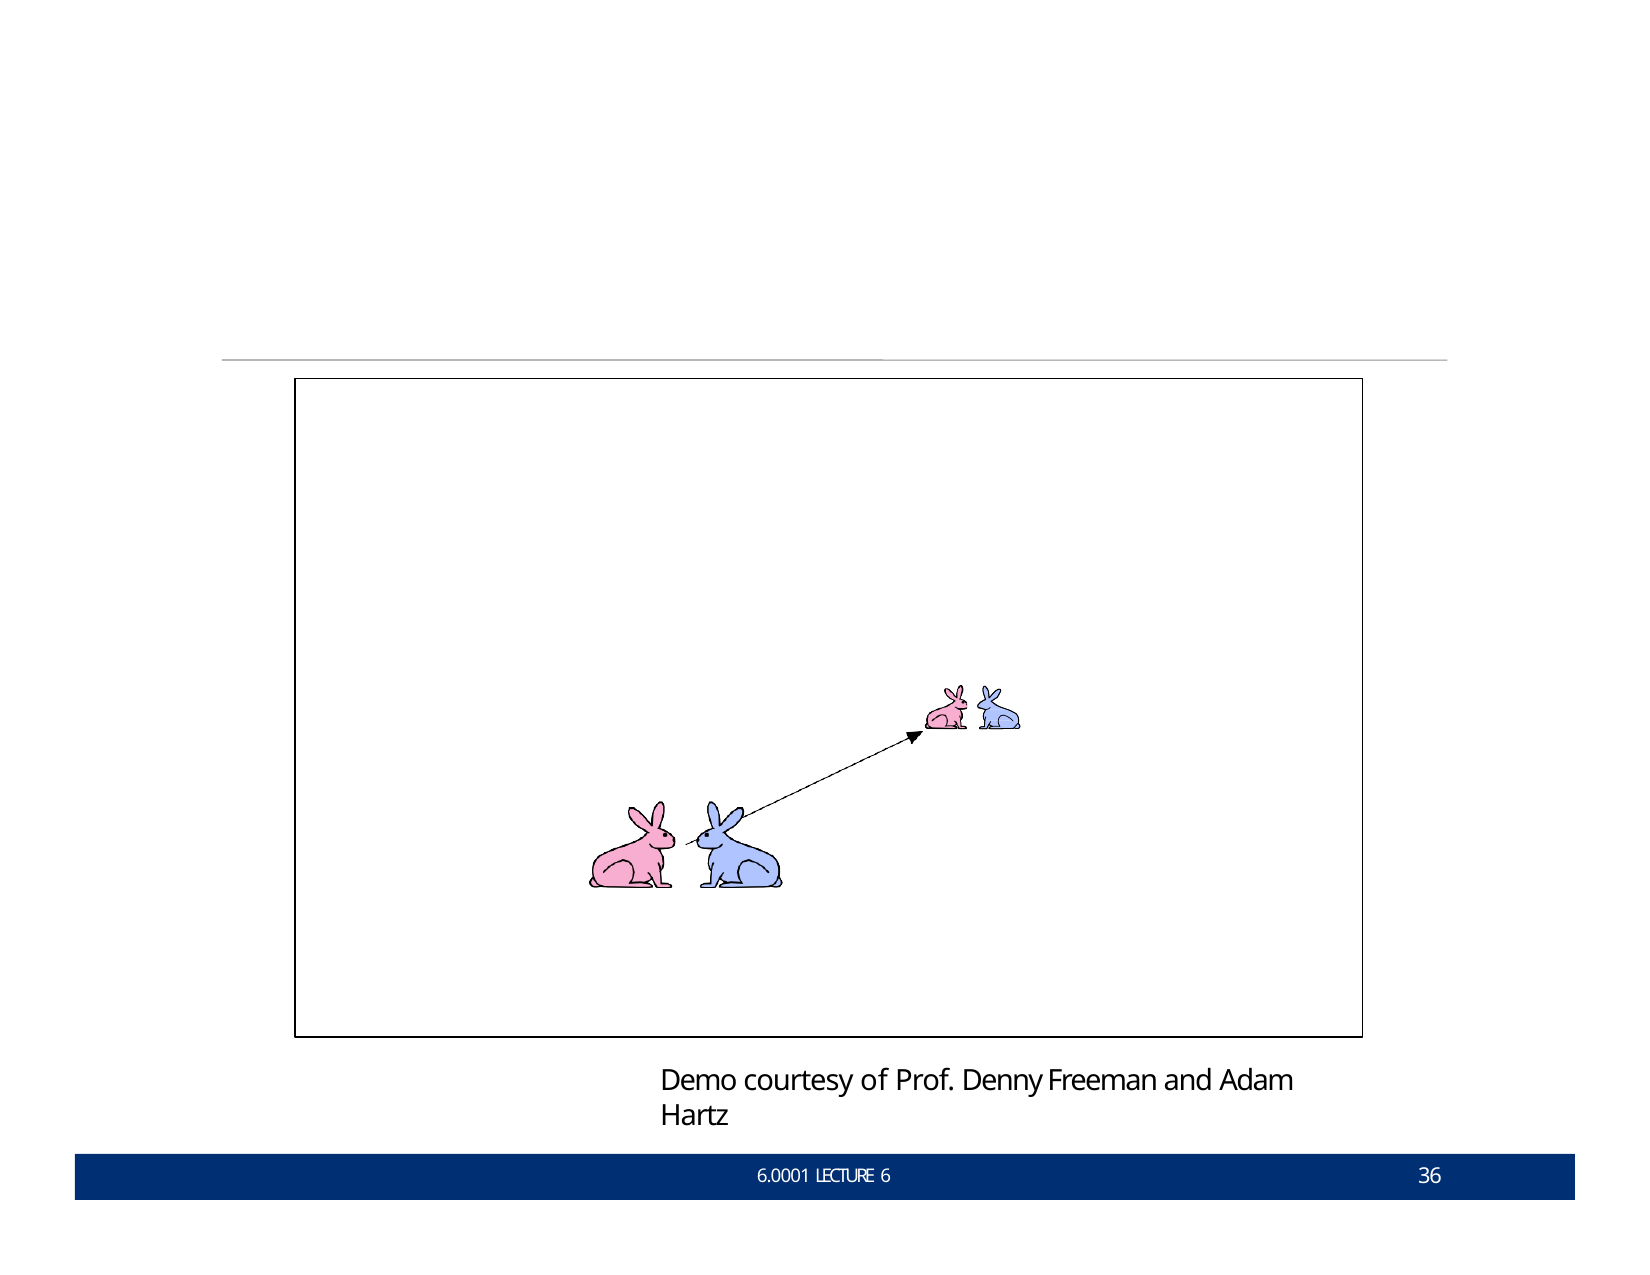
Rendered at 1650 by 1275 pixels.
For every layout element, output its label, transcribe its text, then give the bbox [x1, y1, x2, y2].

text_box Demo courtesy of Prof. Denny Freeman and Adam Hartz [658, 1058, 1329, 1131]
text_box [986, 699, 1005, 726]
text_box [983, 686, 990, 700]
text_box [988, 701, 1019, 729]
slide_number 36 [1414, 1150, 1445, 1275]
text_box [977, 699, 991, 710]
text_box [989, 689, 1001, 702]
text_box [294, 378, 1363, 1038]
text_box [589, 685, 968, 888]
footer 6.0001 LECTURE 6 [754, 1162, 897, 1275]
text_box [979, 716, 991, 729]
